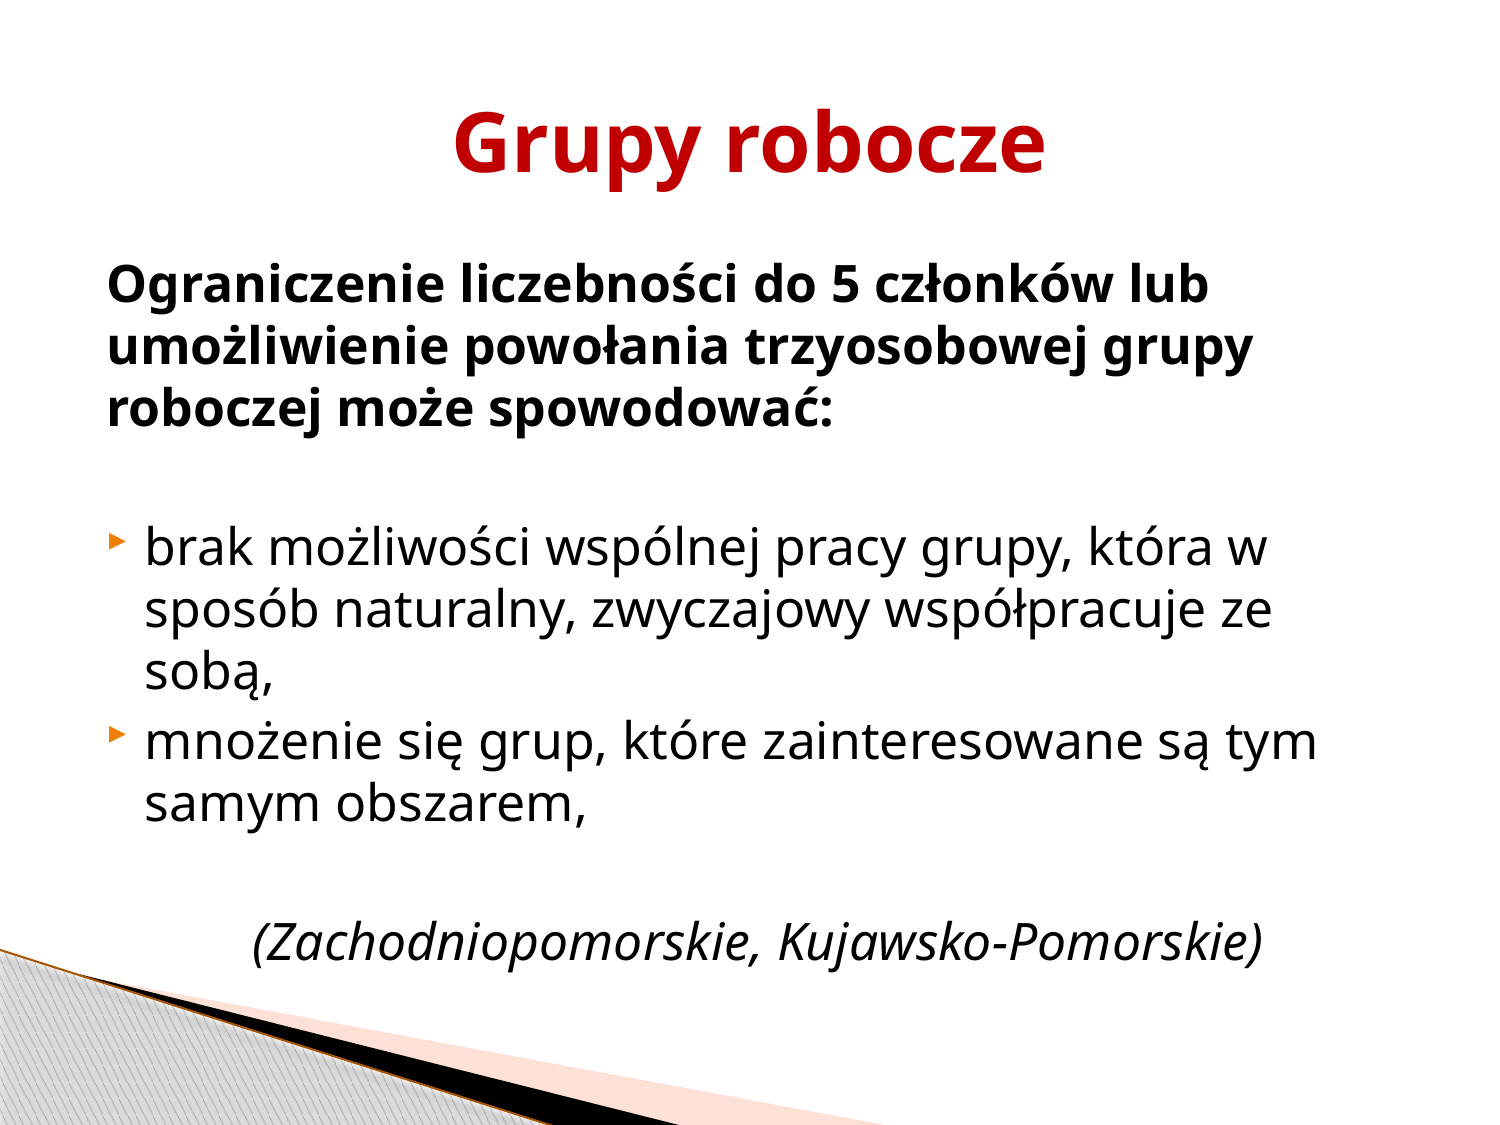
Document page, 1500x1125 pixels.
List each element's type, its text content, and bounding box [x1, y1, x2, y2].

title Grupy robocze [75, 45, 1425, 233]
list Ograniczenie liczebności do 5 członków lub umożliwienie powołania trzyosobowej grupy roboczej może spowodować: brak możliwości wspólnej pracy grupy, która w sposób naturalny, zwyczajowy współpracuje ze sobą, mnożenie się grup, które zainteresowane są tym samym obszarem, (Zachodniopomorskie, Kujawsko-Pomorskie) [75, 243, 1425, 986]
